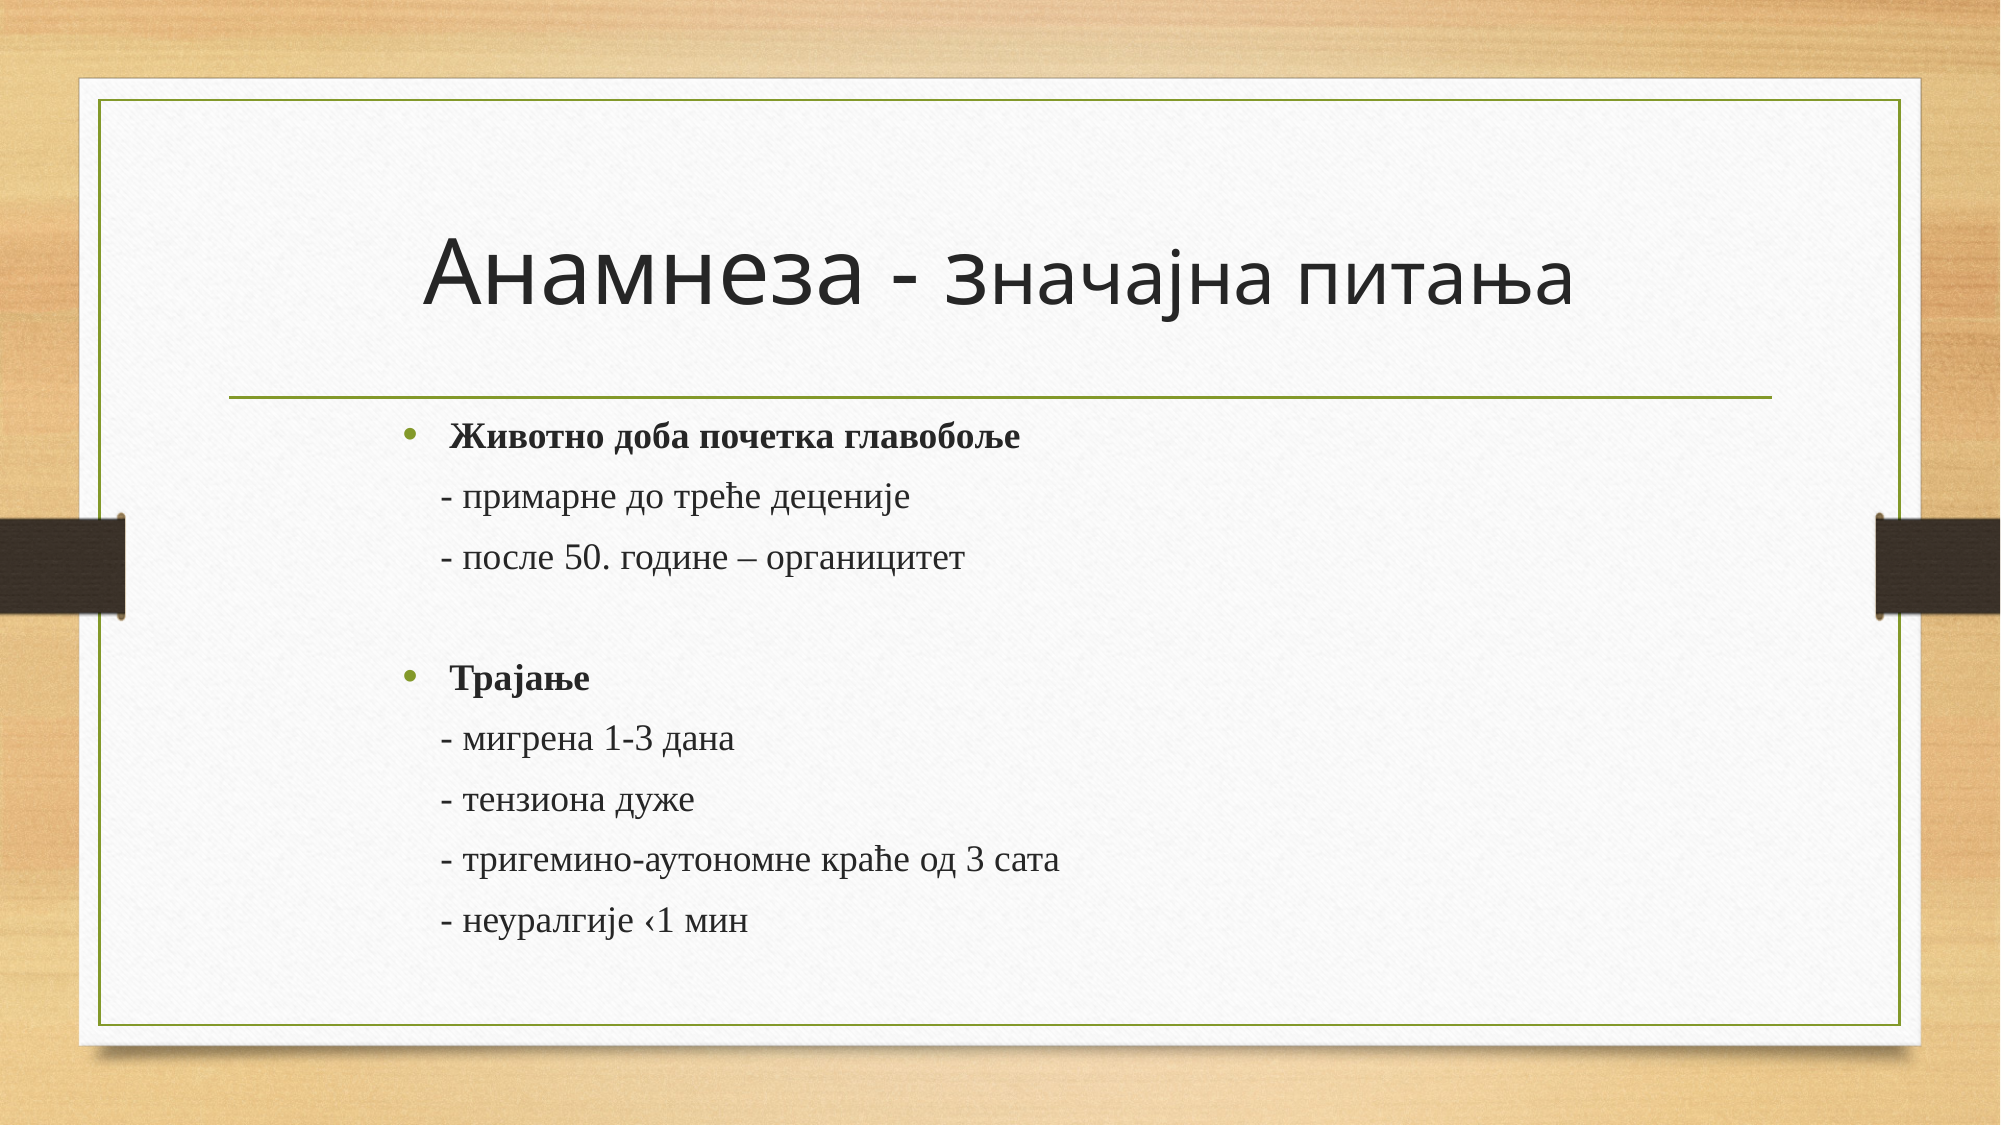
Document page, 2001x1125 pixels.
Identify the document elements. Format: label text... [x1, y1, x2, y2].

title Анамнеза - значајна питања [212, 161, 1788, 375]
list Животно доба почетка главобоље - примарне до треће деценије - после 50. године – органицитет Трајање - мигрена 1-3 дана - тензиона дуже - тригемино-аутономне краће од 3 сата - неуралгије ‹1 мин [387, 222, 1702, 1000]
picture [0, 0, 2001, 1125]
